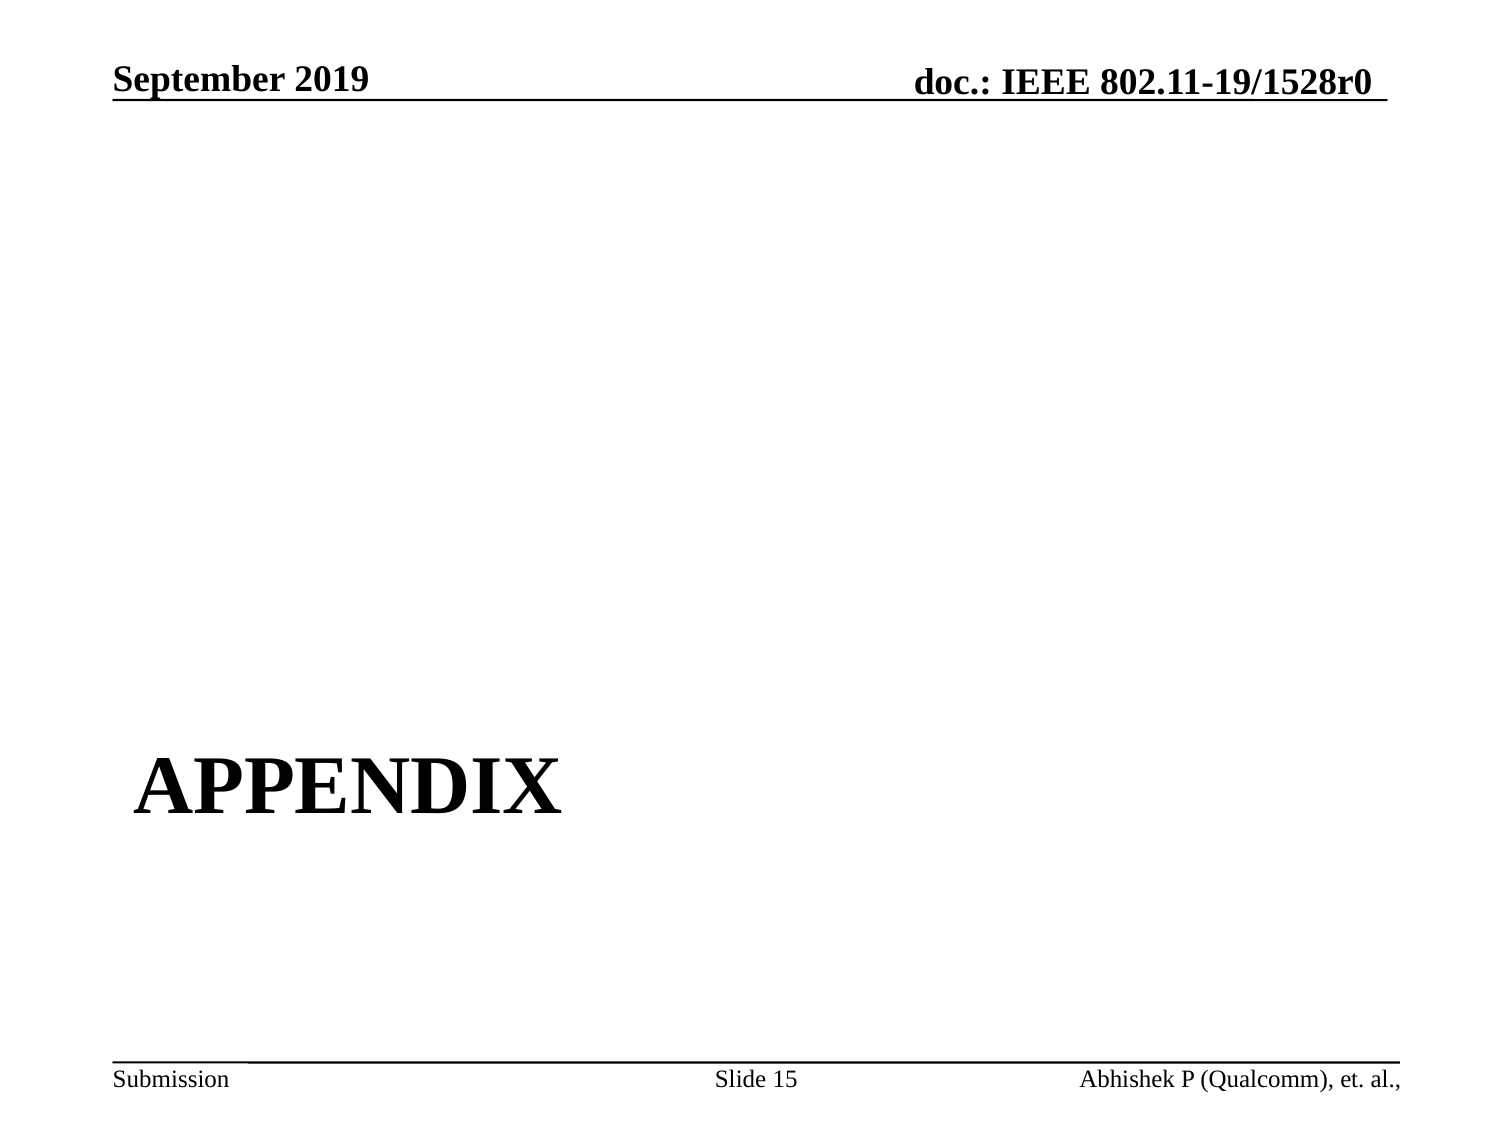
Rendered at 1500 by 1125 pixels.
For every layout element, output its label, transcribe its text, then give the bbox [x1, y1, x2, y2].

footer Abhishek P (Qualcomm), et. al., [949, 1061, 1402, 1093]
title Appendix [118, 722, 1394, 947]
slide_number Slide 15 [712, 1061, 801, 1093]
